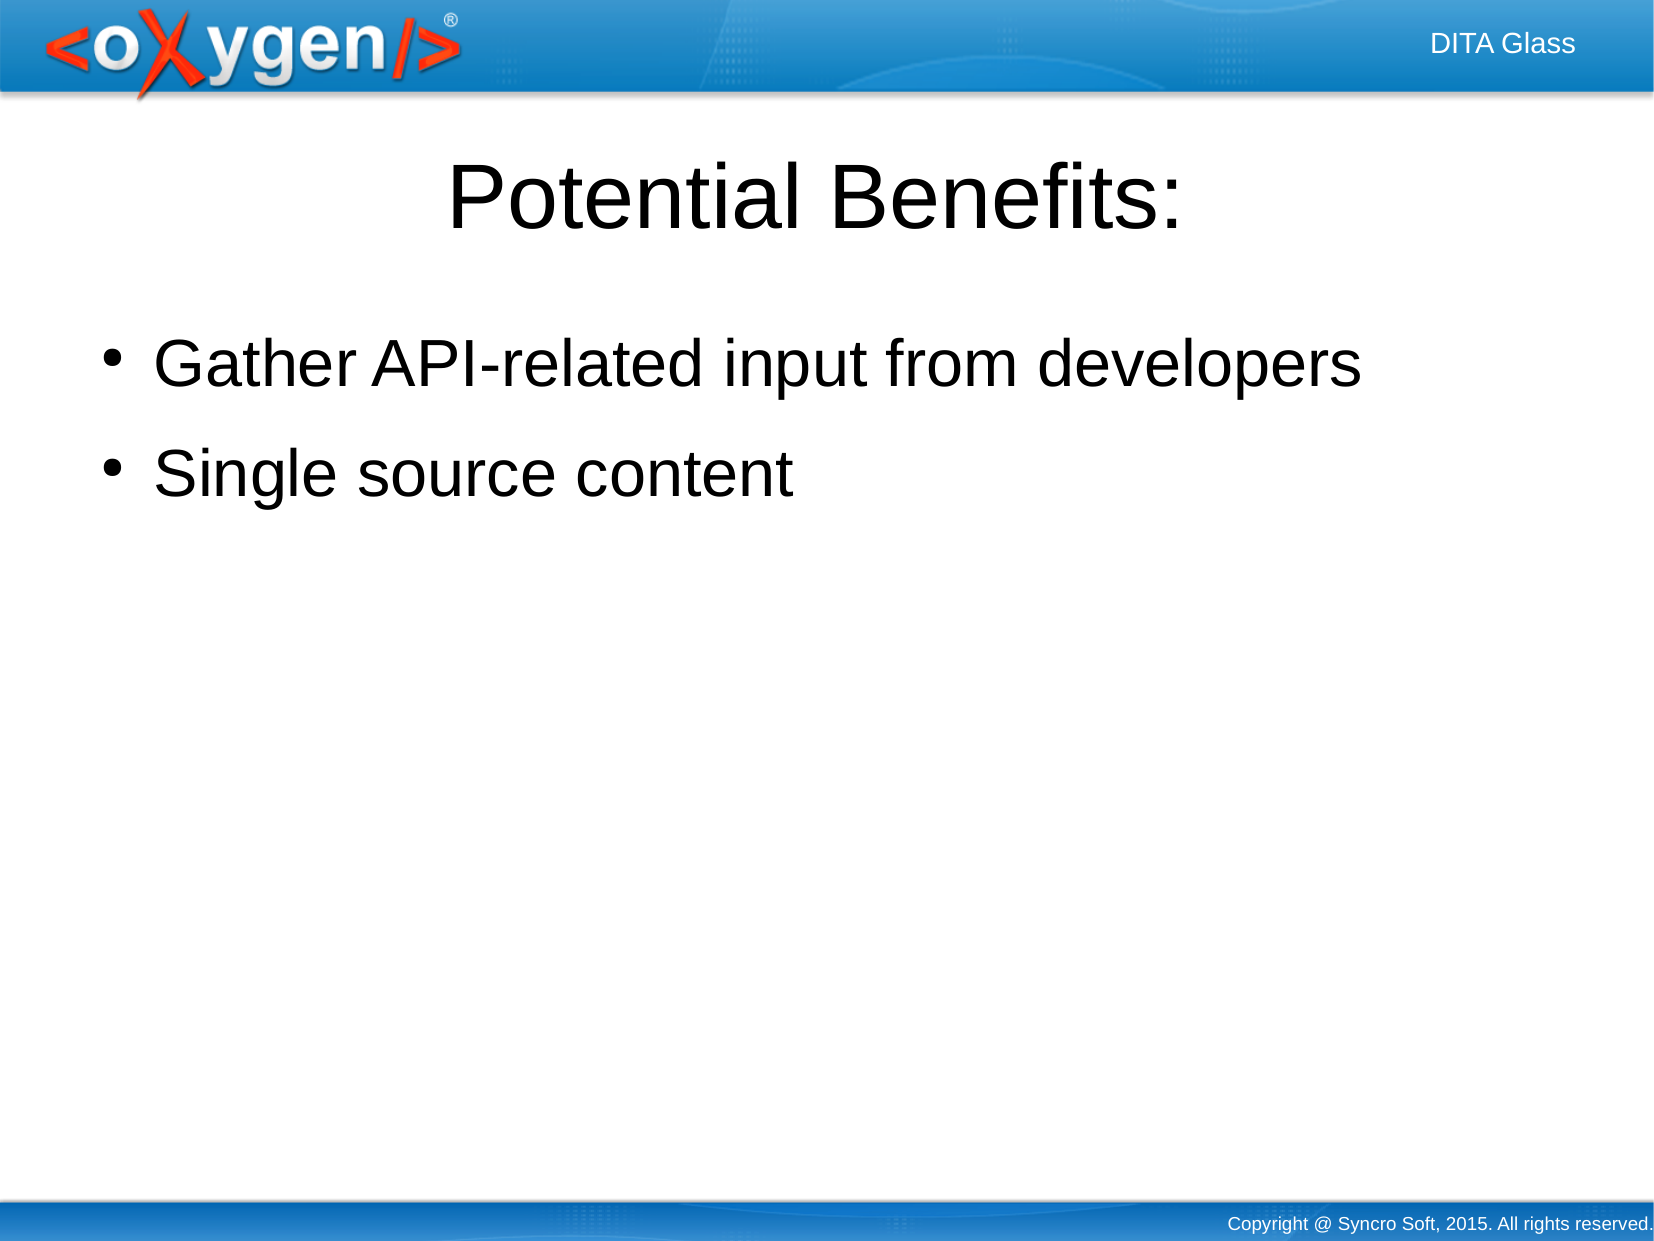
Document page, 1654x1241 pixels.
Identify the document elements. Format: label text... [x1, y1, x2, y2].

picture [0, 0, 1654, 109]
list Gather API-related input from developers Single source content [82, 319, 1560, 1170]
picture [0, 1195, 1654, 1241]
title Potential Benefits: [82, 87, 1550, 295]
